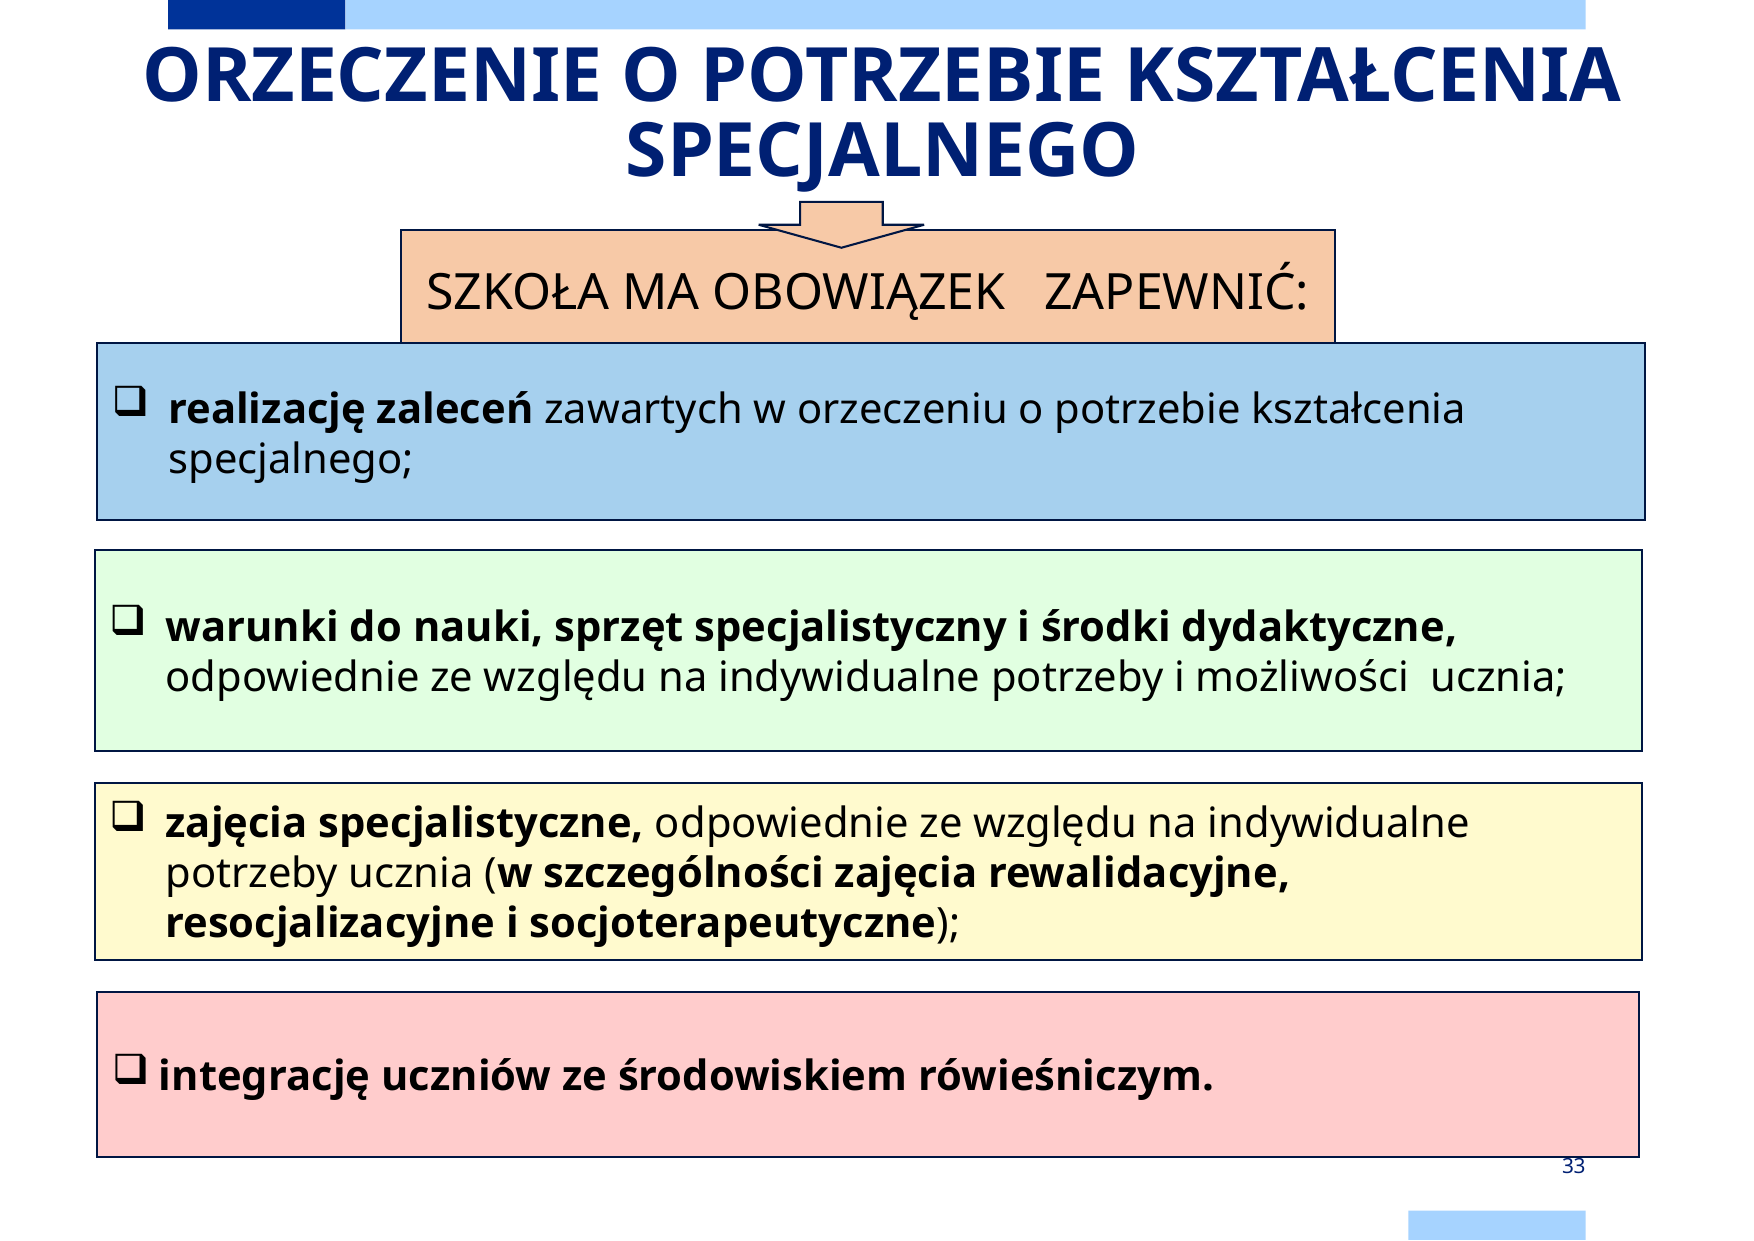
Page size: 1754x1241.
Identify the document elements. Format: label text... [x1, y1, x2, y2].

text_box SZKOŁA MA OBOWIĄZEK ZAPEWNIĆ: [400, 229, 1336, 342]
text_box warunki do nauki, sprzęt specjalistyczny i środki dydaktyczne, odpowiednie ze względu na indywidualne potrzeby i możliwości ucznia; [94, 549, 1643, 752]
text_box integrację uczniów ze środowiskiem rówieśniczym. [96, 991, 1640, 1158]
text_box zajęcia specjalistyczne, odpowiednie ze względu na indywidualne potrzeby ucznia (w szczególności zajęcia rewalidacyjne, resocjalizacyjne i socjoterapeutyczne); [94, 782, 1643, 961]
text_box realizację zaleceń zawartych w orzeczeniu o potrzebie kształcenia specjalnego; [96, 342, 1646, 521]
title ORZECZENIE O POTRZEBIE KSZTAŁCENIA SPECJALNEGO [38, 41, 1728, 313]
slide_number 33 [1408, 1158, 1586, 1182]
text_box [758, 200, 925, 249]
